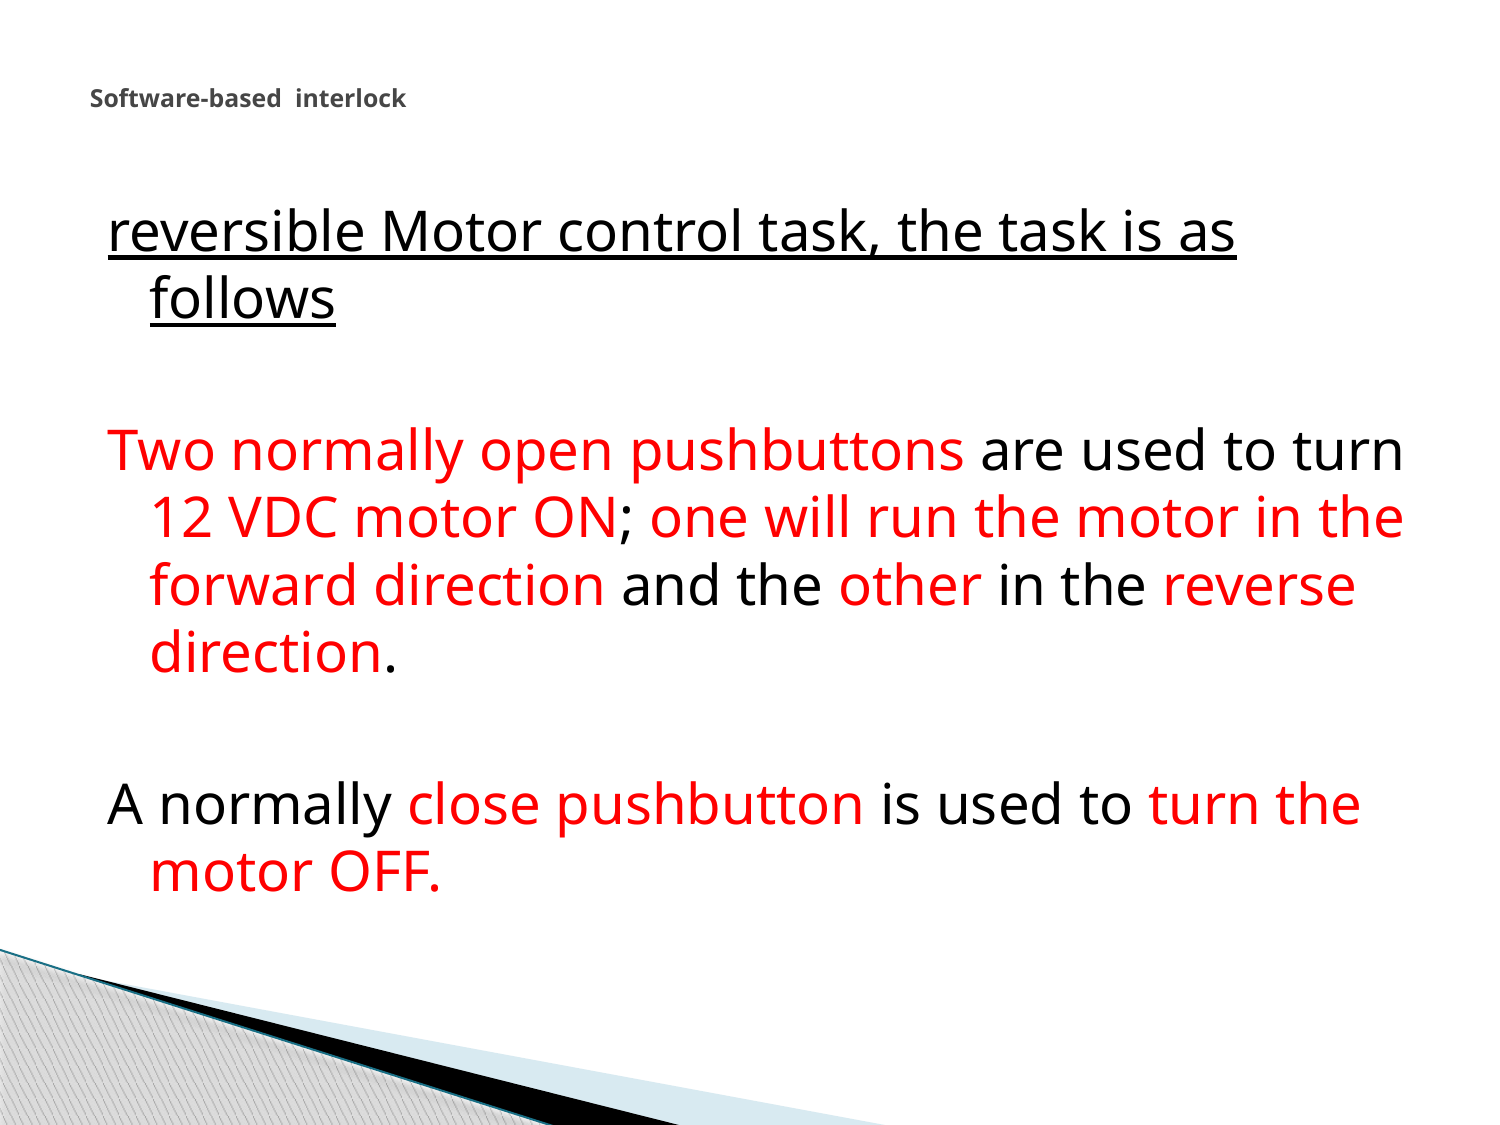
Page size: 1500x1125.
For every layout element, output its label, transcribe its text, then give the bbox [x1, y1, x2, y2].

list reversible Motor control task, the task is as follows Two normally open pushbuttons are used to turn 12 VDC motor ON; one will run the motor in the forward direction and the other in the reverse direction. A normally close pushbutton is used to turn the motor OFF. [75, 187, 1425, 986]
title Software-based interlock [75, 45, 1425, 150]
